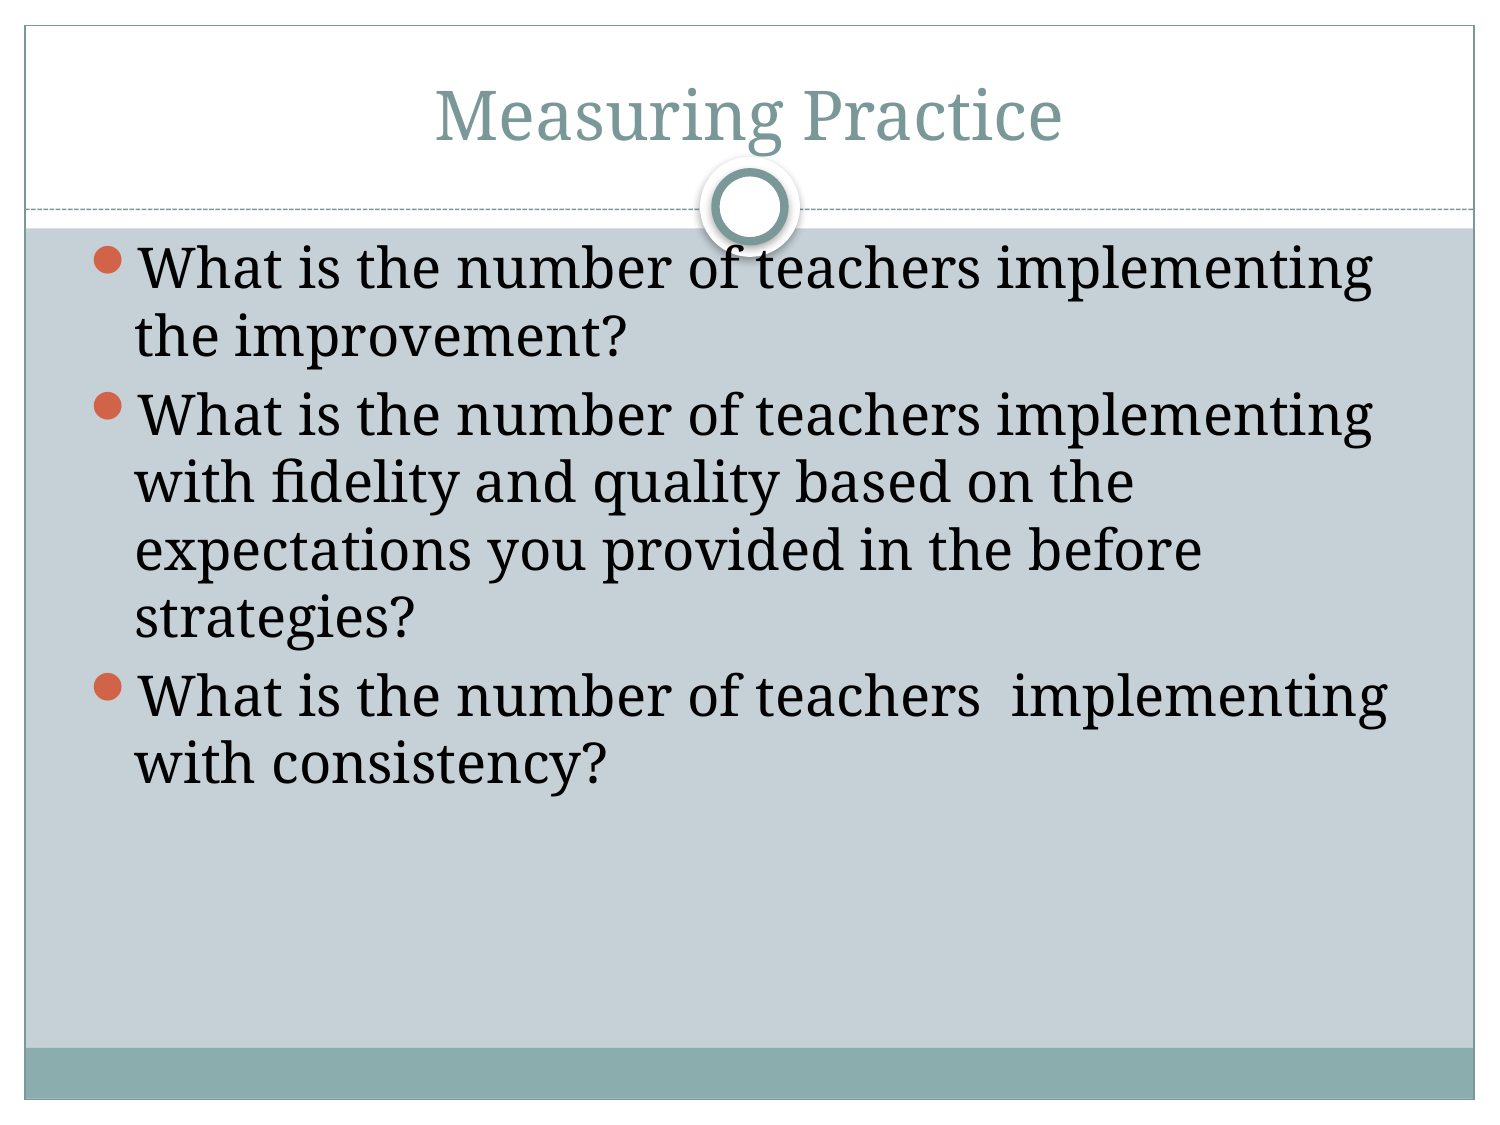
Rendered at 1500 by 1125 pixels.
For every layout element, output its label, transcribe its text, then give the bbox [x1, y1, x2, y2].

list What is the number of teachers implementing the improvement? What is the number of teachers implementing with fidelity and quality based on the expectations you provided in the before strategies? What is the number of teachers implementing with consistency? [75, 224, 1425, 1005]
title Measuring Practice [49, 37, 1450, 162]
